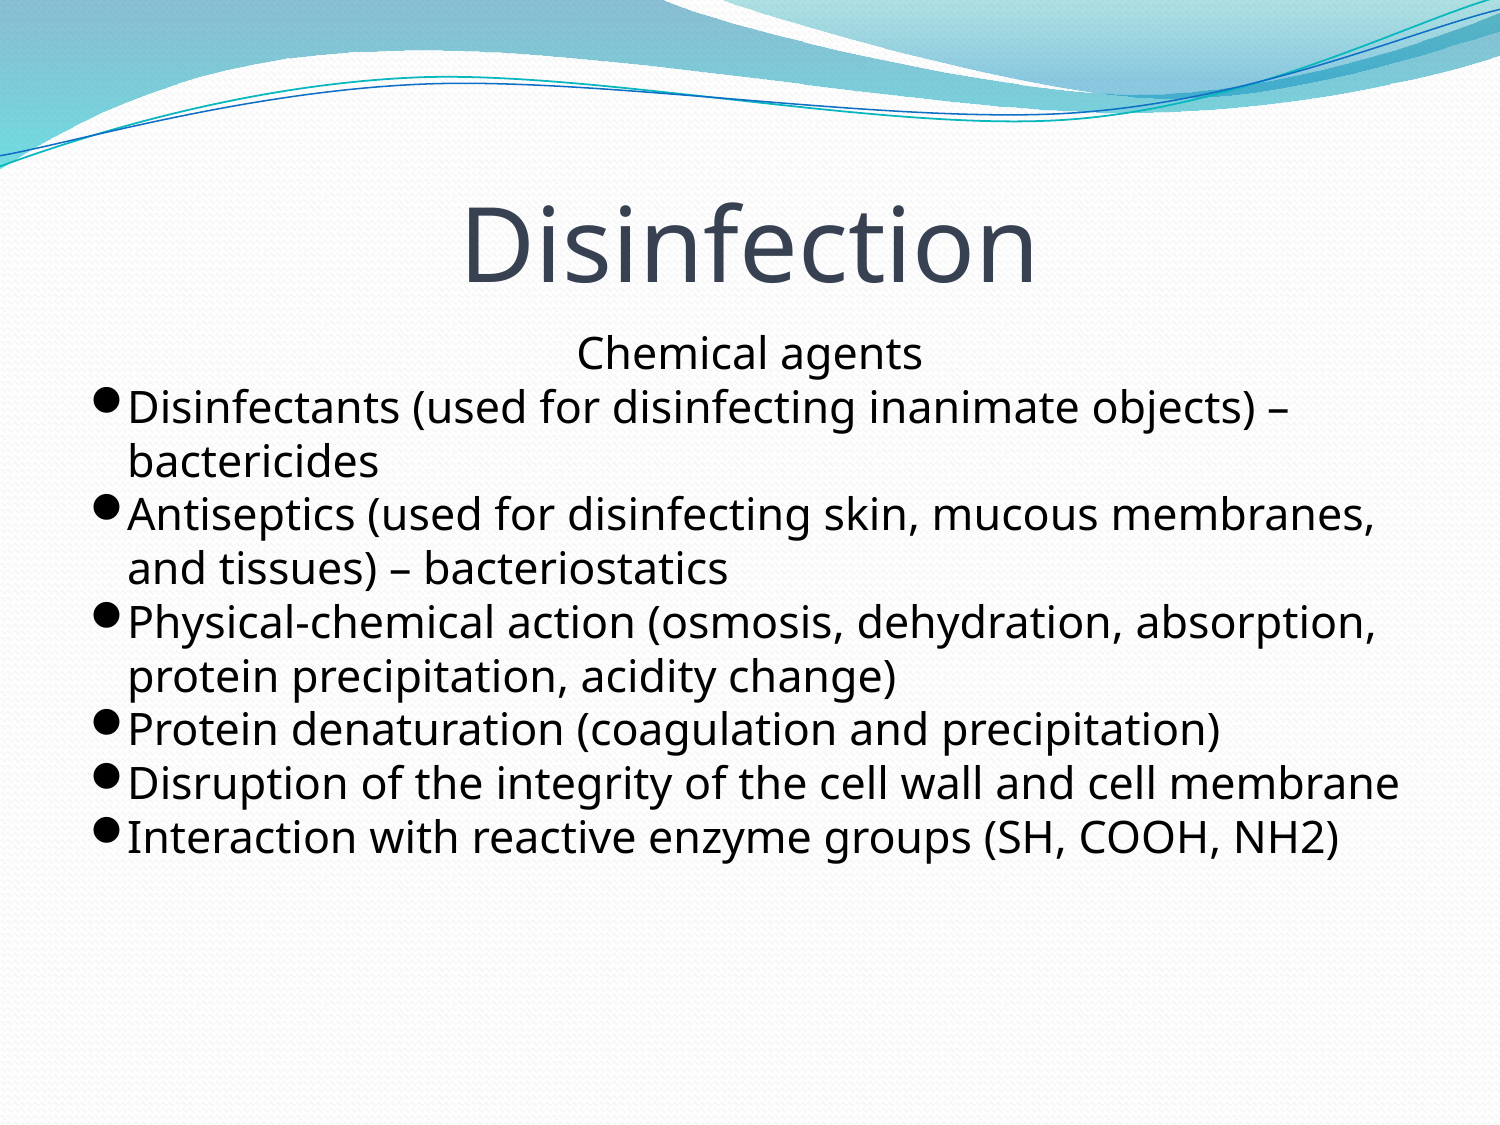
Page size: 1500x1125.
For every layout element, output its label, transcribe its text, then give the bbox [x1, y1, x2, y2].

title Disinfection [75, 115, 1425, 303]
list Chemical agents Disinfectants (used for disinfecting inanimate objects) – bactericides Antiseptics (used for disinfecting skin, mucous membranes, and tissues) – bacteriostatics Physical-chemical action (osmosis, dehydration, absorption, protein precipitation, acidity change) Protein denaturation (coagulation and precipitation) Disruption of the integrity of the cell wall and cell membrane Interaction with reactive enzyme groups (SH, COOH, NH2) [75, 317, 1425, 1038]
